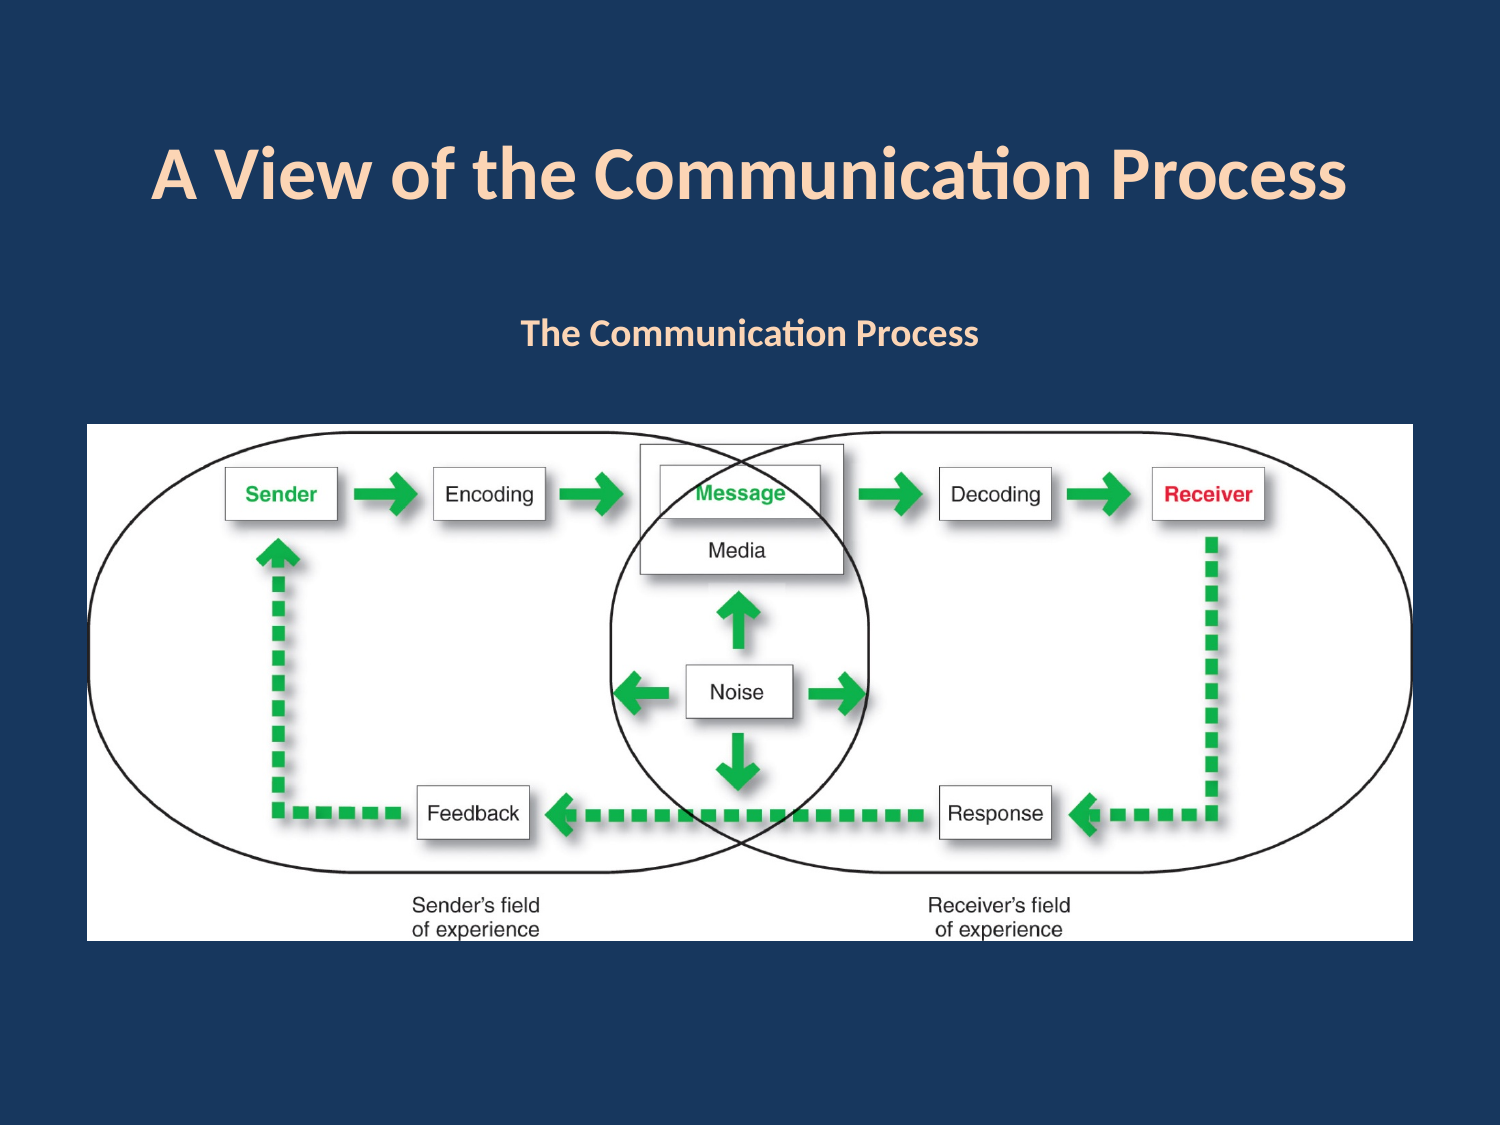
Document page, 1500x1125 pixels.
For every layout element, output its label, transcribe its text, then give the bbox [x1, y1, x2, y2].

picture [87, 424, 1413, 942]
title A View of the Communication Process [112, 75, 1388, 263]
list The Communication Process [162, 299, 1338, 363]
